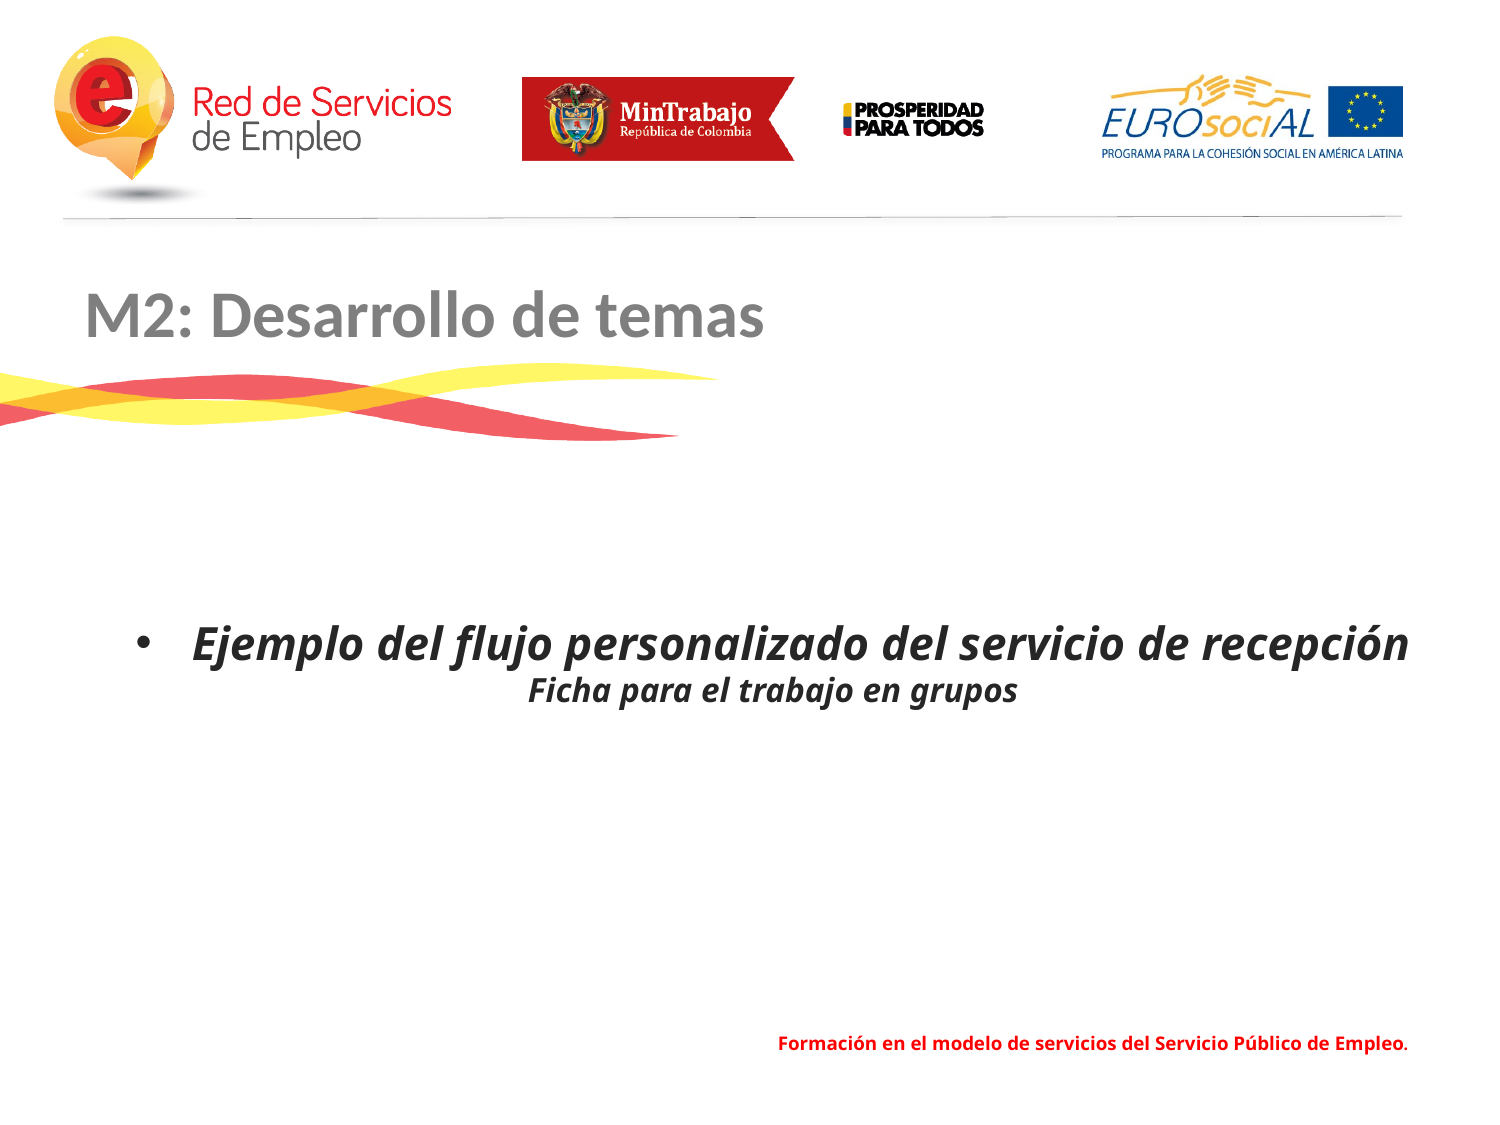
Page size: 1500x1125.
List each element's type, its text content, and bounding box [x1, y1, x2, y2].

text_box Ejemplo del flujo personalizado del servicio de recepción Ficha para el trabajo en grupos [76, 607, 1471, 772]
picture [521, 77, 987, 162]
picture [0, 358, 721, 441]
picture [54, 35, 452, 205]
text_box M2: Desarrollo de temas [70, 262, 1202, 358]
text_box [62, 215, 1403, 220]
title Formación en el modelo de servicios del Servicio Público de Empleo. [720, 999, 1471, 1088]
picture [1102, 74, 1403, 158]
